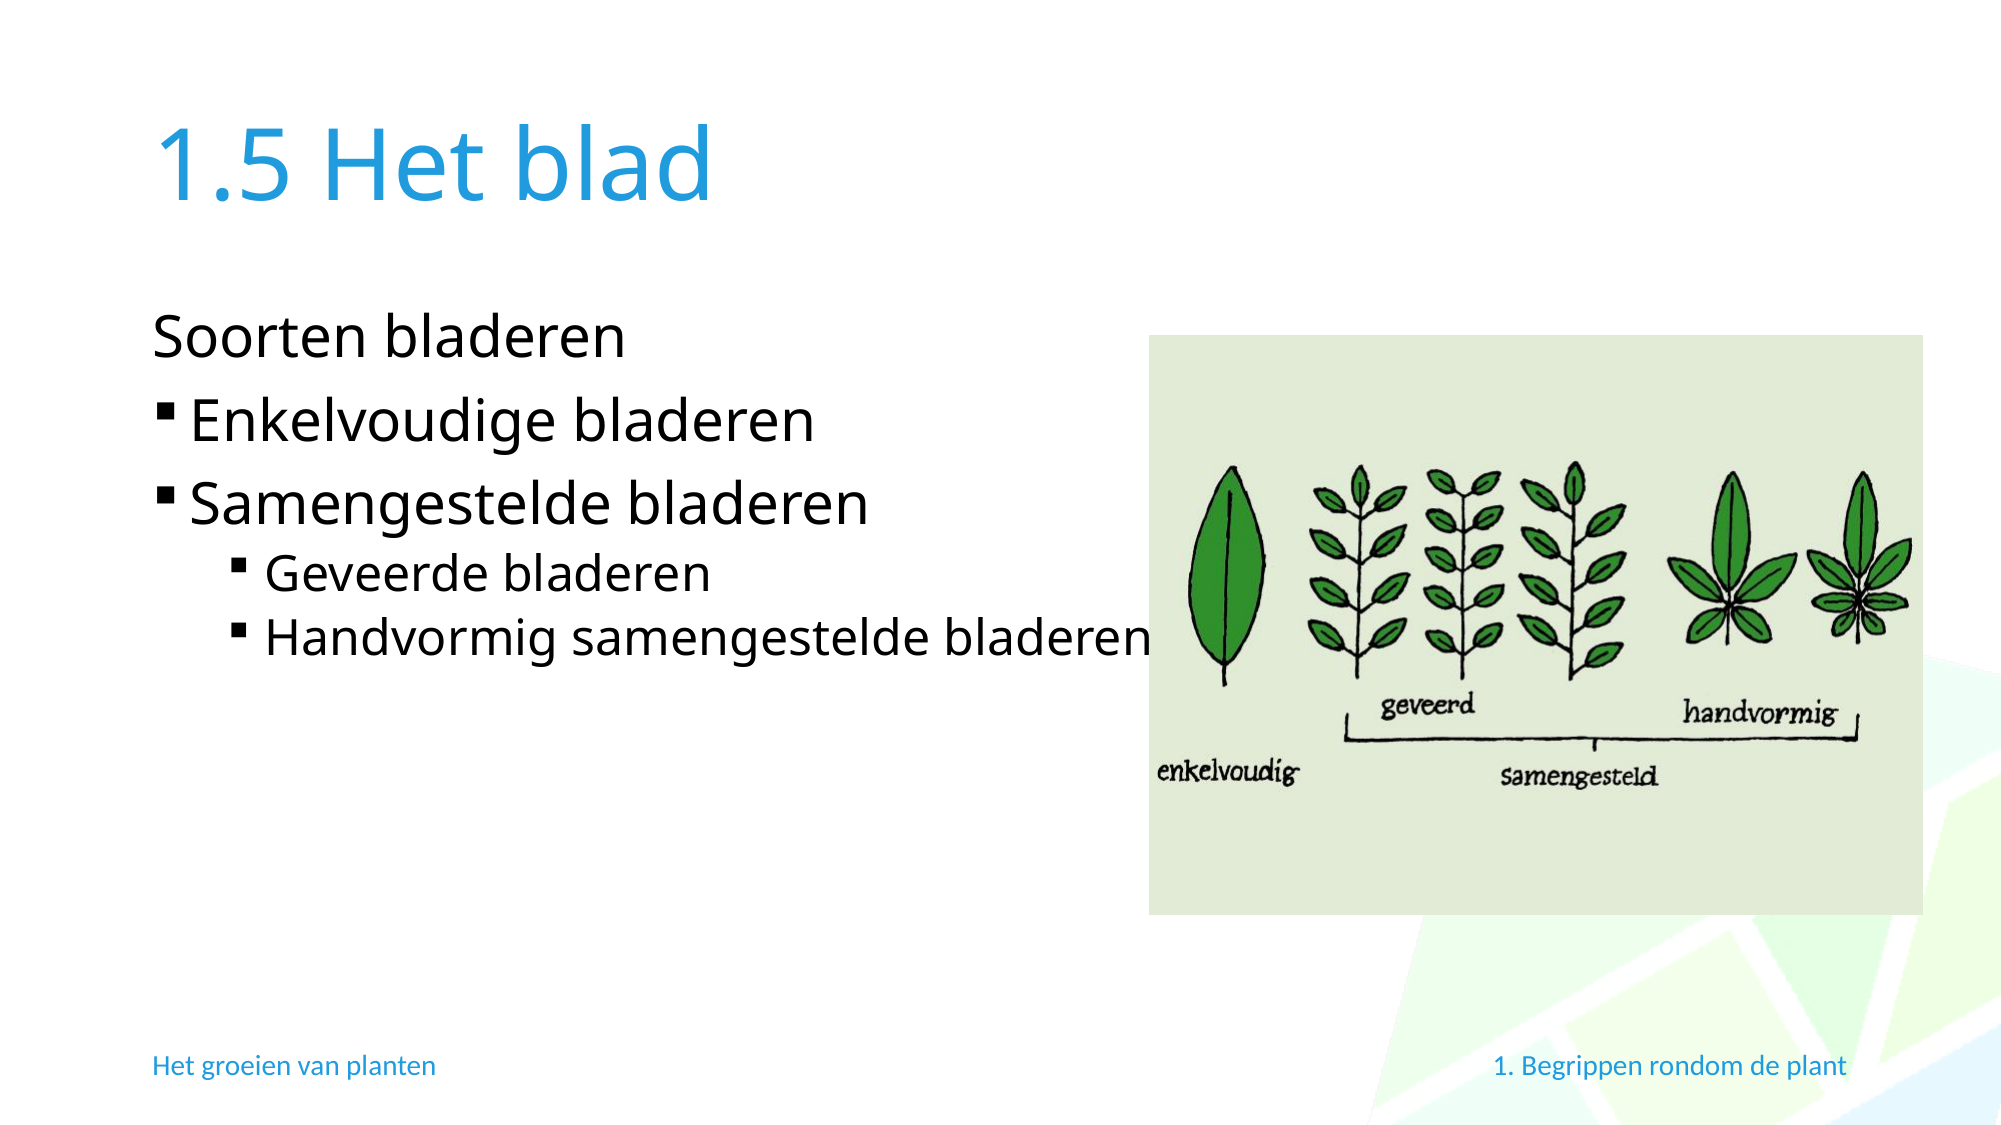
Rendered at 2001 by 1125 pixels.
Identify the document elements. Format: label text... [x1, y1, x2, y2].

list Het groeien van planten [137, 1042, 588, 1103]
list 1. Begrippen rondom de plant [1412, 1042, 1863, 1103]
title 1.5 Het blad [137, 59, 1863, 278]
list Soorten bladeren Enkelvoudige bladeren Samengestelde bladeren Geveerde bladeren Handvormig samengestelde bladeren [137, 299, 1863, 1014]
picture [1149, 335, 1923, 915]
